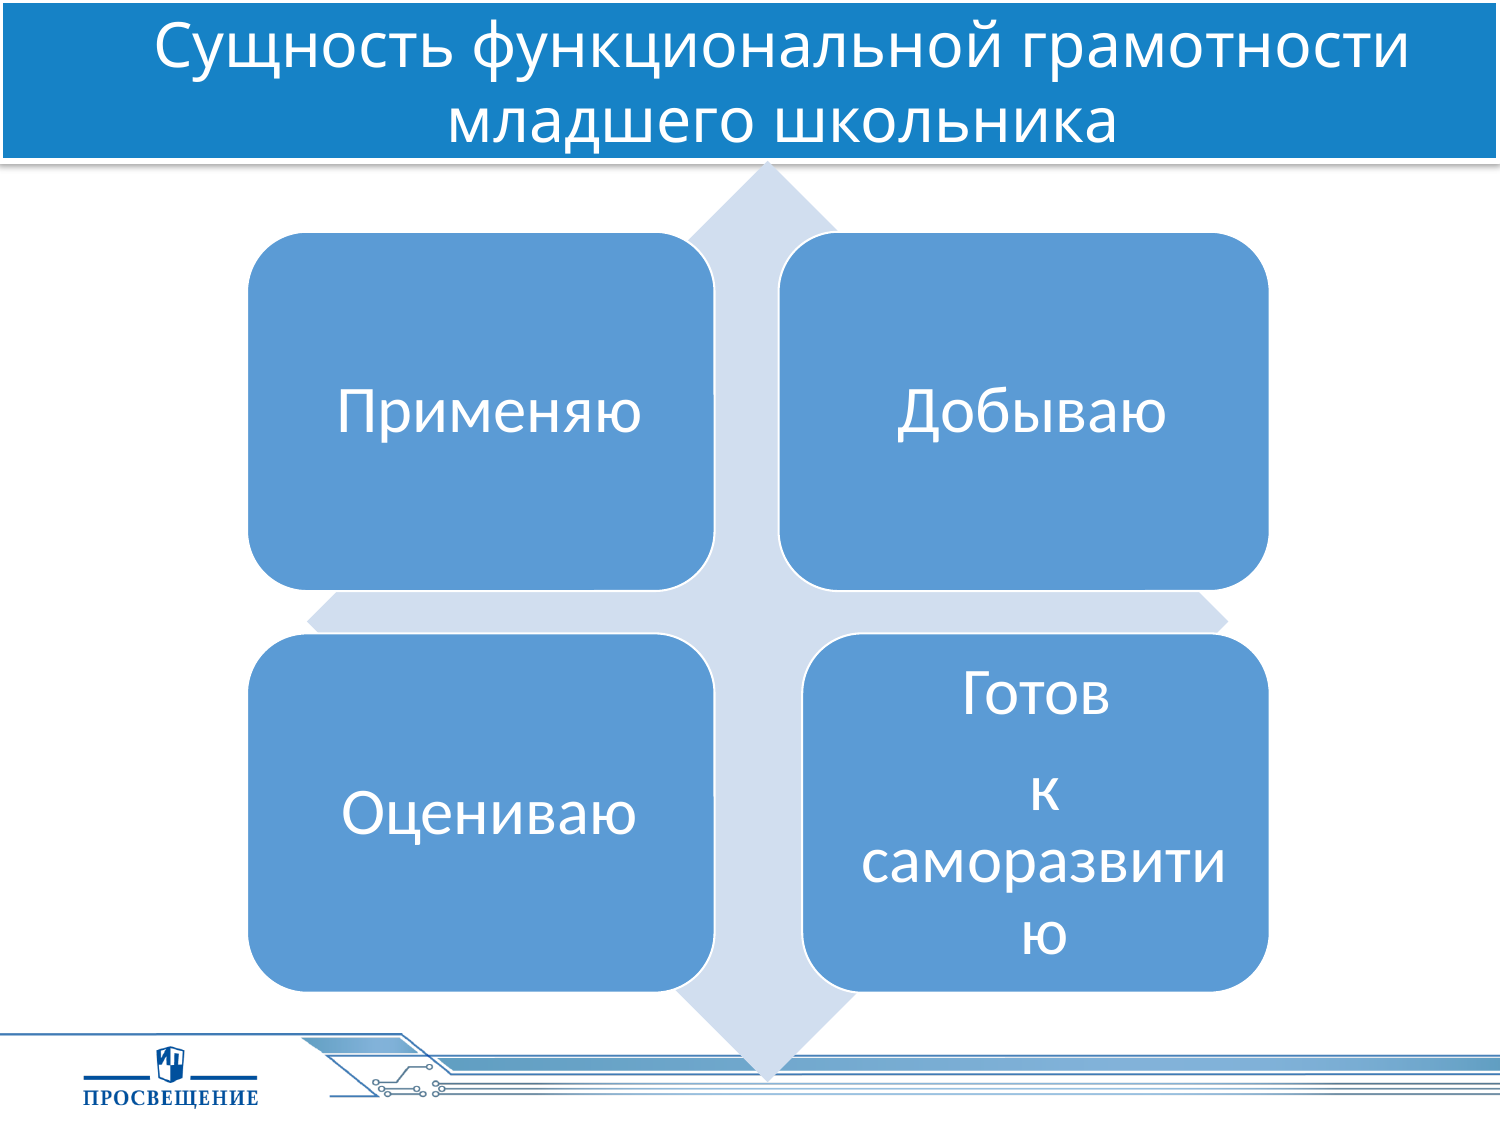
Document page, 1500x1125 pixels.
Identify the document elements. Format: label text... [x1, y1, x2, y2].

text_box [64, 160, 1471, 1083]
picture [0, 1033, 1500, 1109]
text_box Сущность функциональной грамотности младшего школьника [135, 0, 1447, 160]
